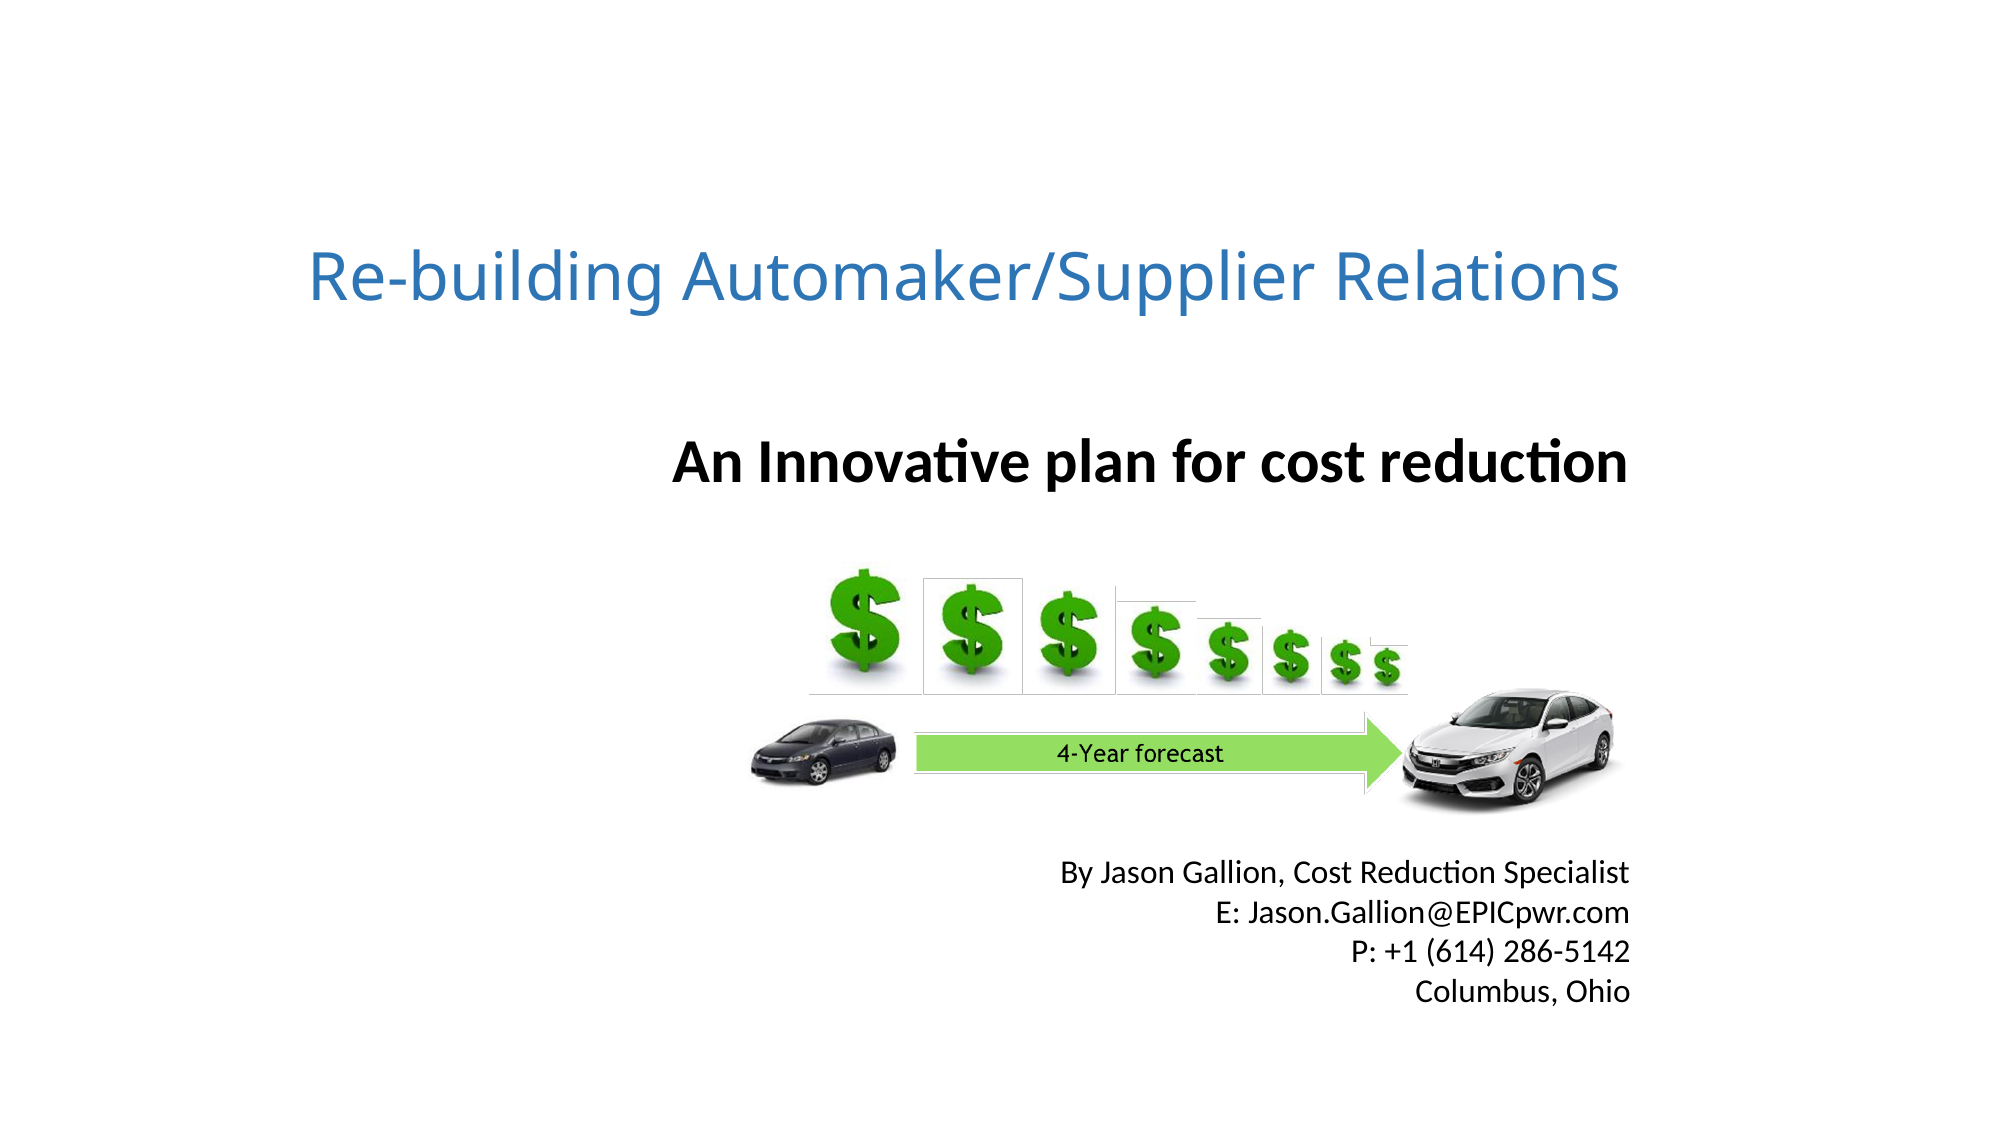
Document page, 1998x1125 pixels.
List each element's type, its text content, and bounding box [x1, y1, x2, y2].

text_box By Jason Gallion, Cost Reduction Specialist E: Jason.Gallion@EPICpwr.com P: +1 (614) 286-5142 Columbus, Ohio [907, 842, 1639, 1017]
text_box Re-building Automaker/Supplier Relations [48, 226, 1639, 322]
text_box An Innovative plan for cost reduction [623, 412, 1639, 503]
picture [748, 562, 1639, 821]
